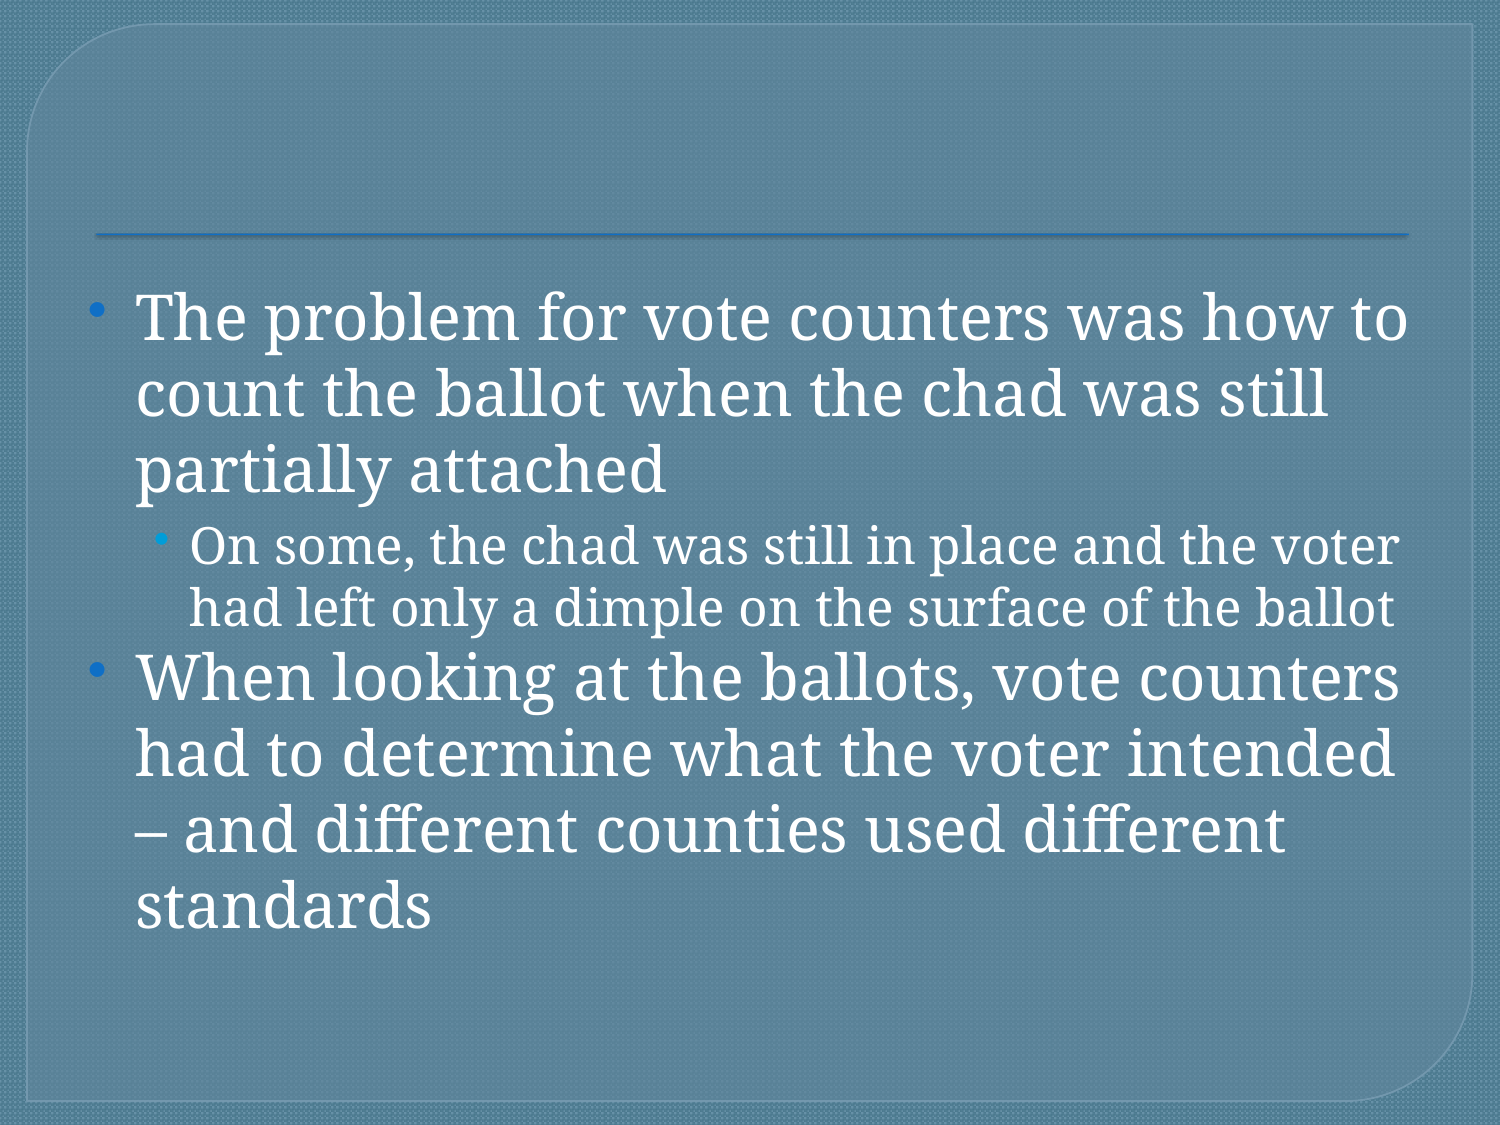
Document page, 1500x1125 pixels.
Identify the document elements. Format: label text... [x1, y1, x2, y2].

list The problem for vote counters was how to count the ballot when the chad was still partially attached On some, the chad was still in place and the voter had left only a dimple on the surface of the ballot When looking at the ballots, vote counters had to determine what the voter intended – and different counties used different standards [75, 270, 1425, 1013]
